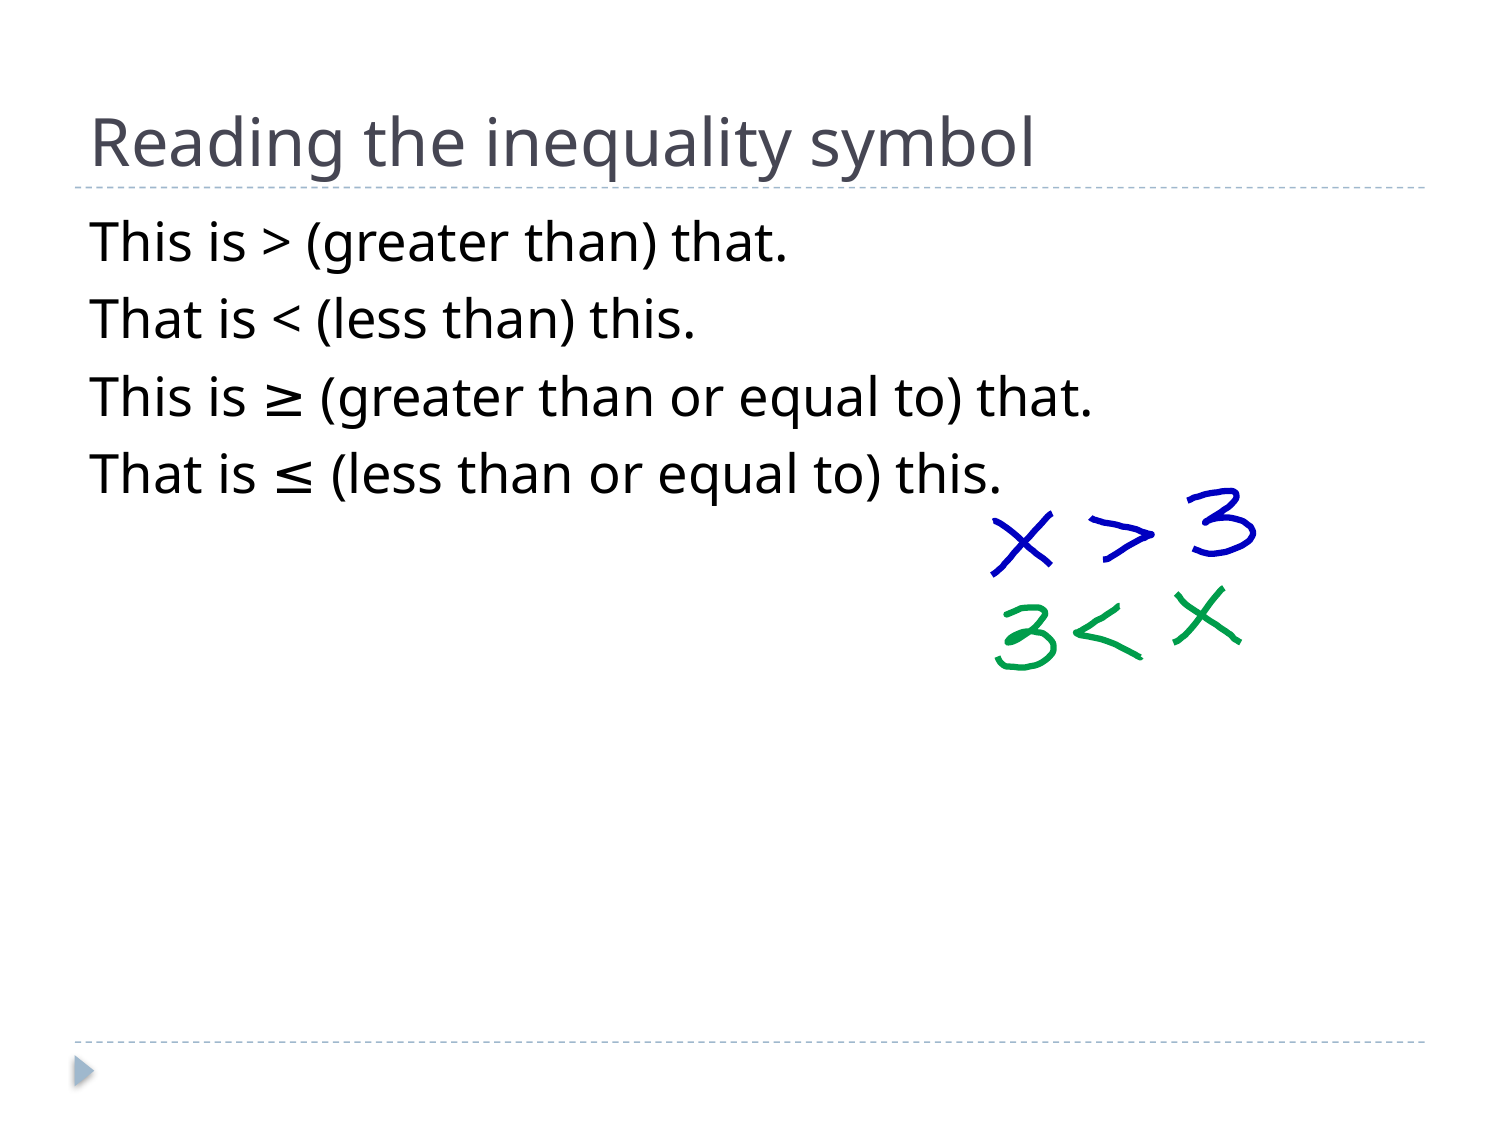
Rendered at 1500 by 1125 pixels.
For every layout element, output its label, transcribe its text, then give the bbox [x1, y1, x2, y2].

text_box [1202, 614, 1242, 644]
text_box [1089, 516, 1153, 561]
title Reading the inequality symbol [75, 24, 1425, 188]
text_box [996, 606, 1055, 669]
text_box [1187, 490, 1254, 555]
list This is > (greater than) that. That is < (less than) this. This is ≥ (greater than or equal to) that. That is ≤ (less than or equal to) this. [75, 200, 1425, 1010]
text_box [1173, 587, 1225, 644]
text_box [1024, 543, 1052, 566]
text_box [991, 512, 1053, 576]
text_box [1175, 592, 1201, 614]
text_box [1075, 605, 1142, 659]
text_box [992, 520, 1023, 543]
